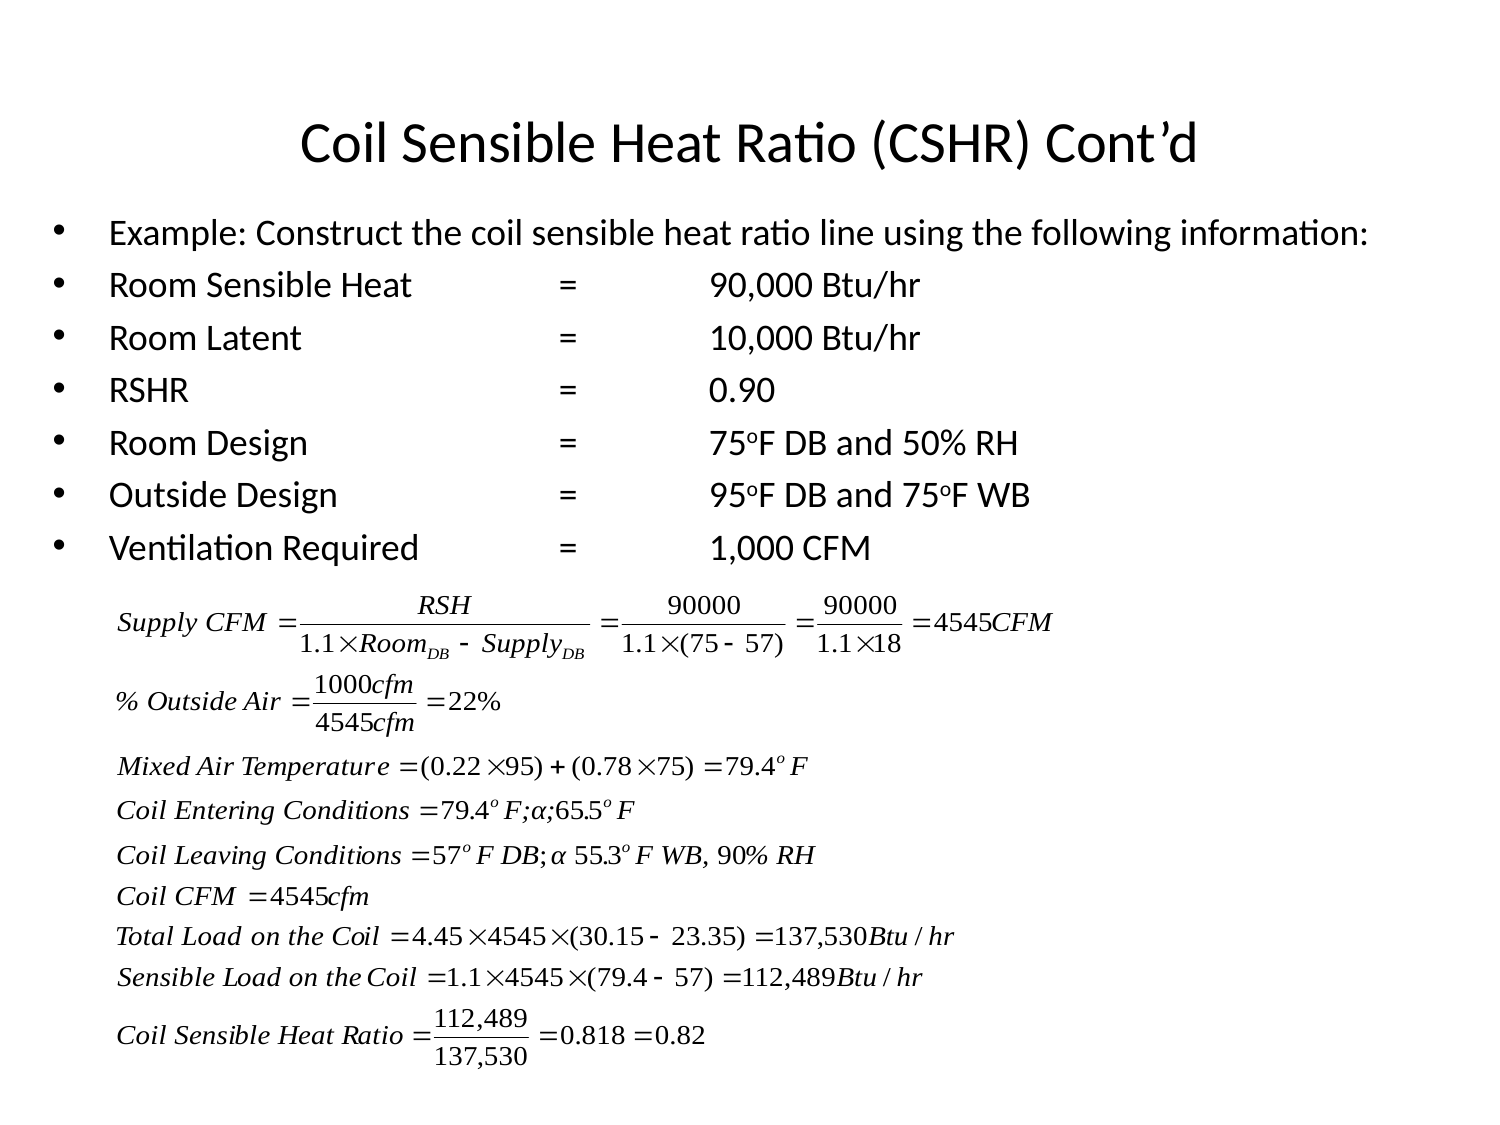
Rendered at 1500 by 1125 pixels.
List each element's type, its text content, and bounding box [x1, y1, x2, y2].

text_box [112, 587, 1063, 1076]
list Example: Construct the coil sensible heat ratio line using the following information: Room Sensible Heat = 90,000 Btu/hr Room Latent = 10,000 Btu/hr RSHR = 0.90 Room Design = 75oF DB and 50% RH Outside Design = 95oF DB and 75oF WB Ventilation Required = 1,000 CFM [37, 200, 1450, 1113]
title Coil Sensible Heat Ratio (CSHR) Cont’d [75, 45, 1425, 200]
